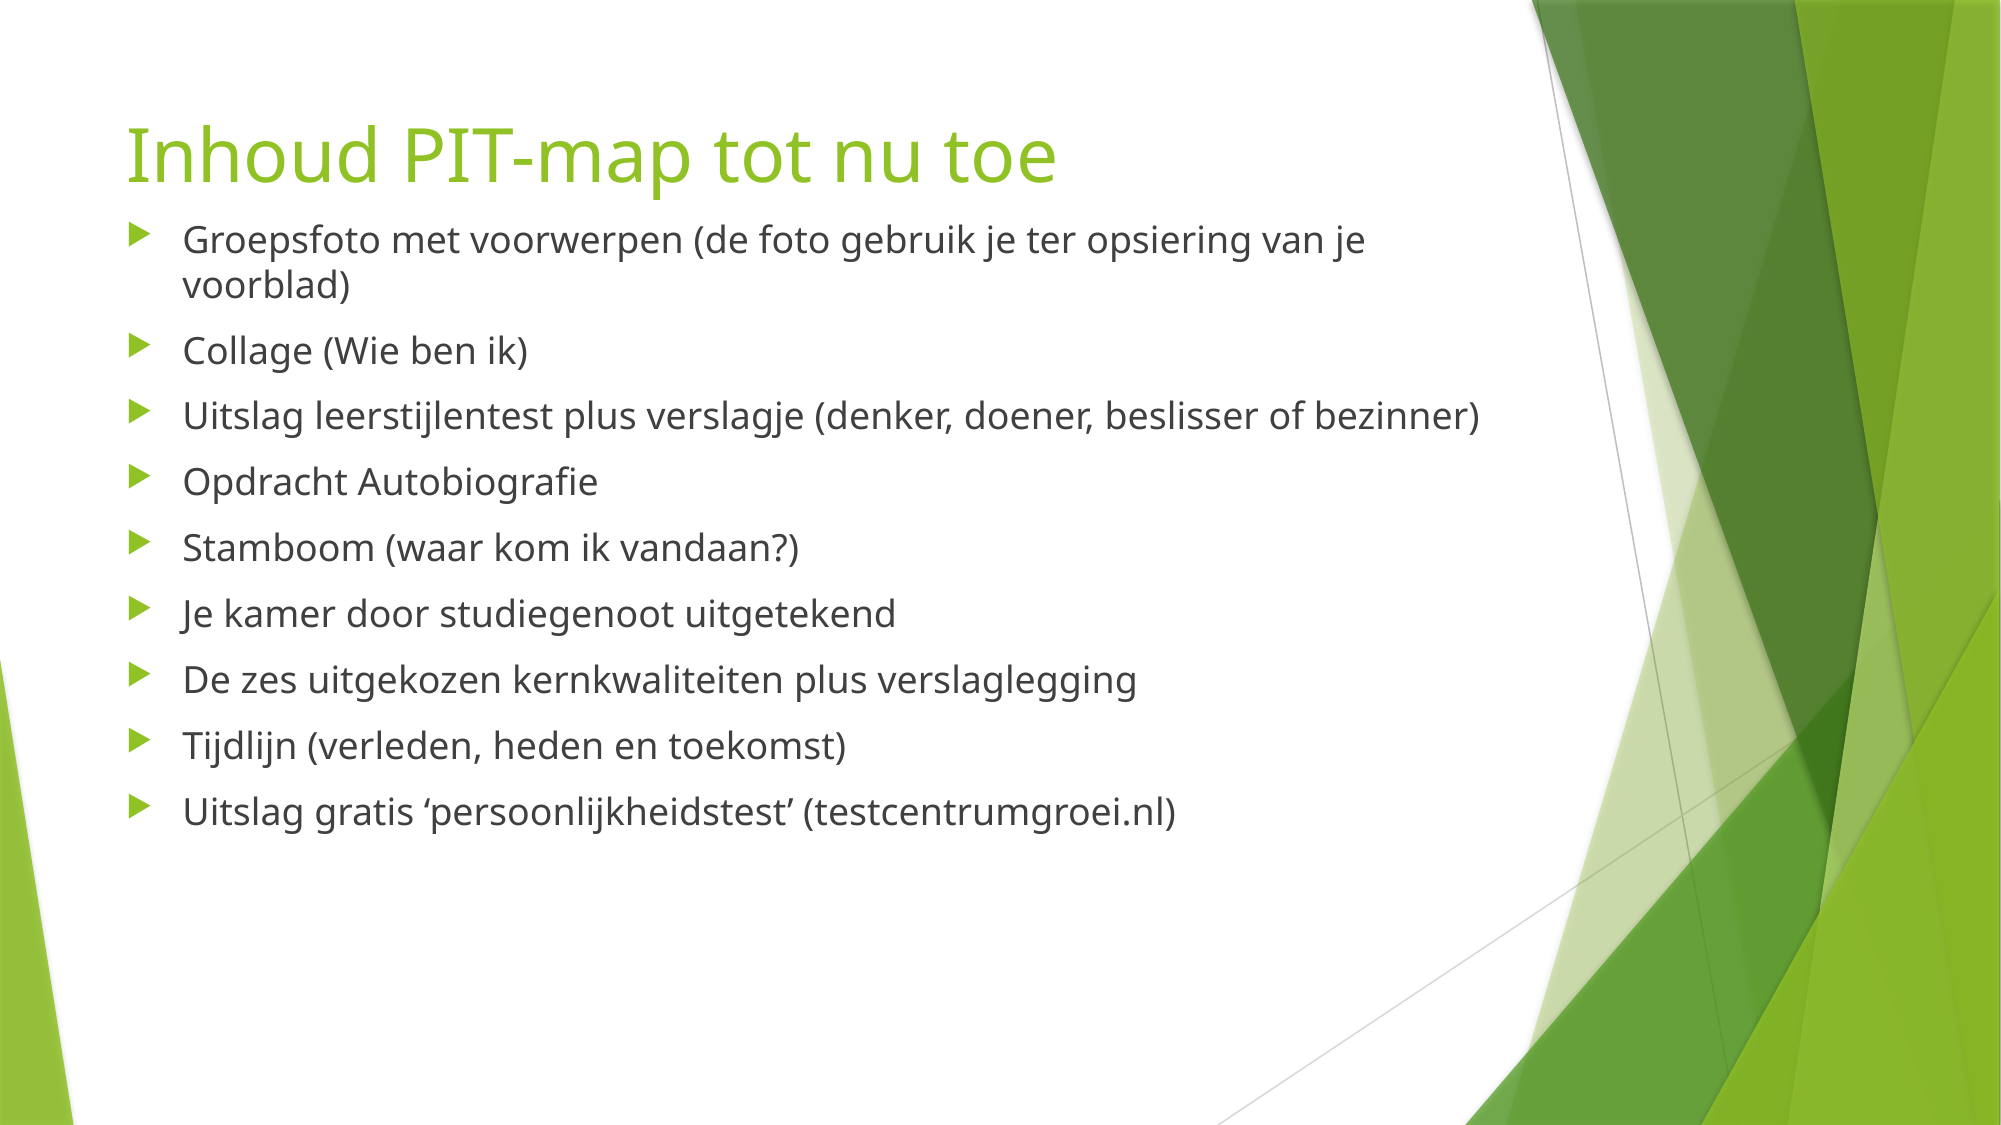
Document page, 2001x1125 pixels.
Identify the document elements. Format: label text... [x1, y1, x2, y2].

title Inhoud PIT-map tot nu toe [111, 99, 1522, 208]
list Groepsfoto met voorwerpen (de foto gebruik je ter opsiering van je voorblad) Collage (Wie ben ik) Uitslag leerstijlentest plus verslagje (denker, doener, beslisser of bezinner) Opdracht Autobiografie Stamboom (waar kom ik vandaan?) Je kamer door studiegenoot uitgetekend De zes uitgekozen kernkwaliteiten plus verslaglegging Tijdlijn (verleden, heden en toekomst) Uitslag gratis ‘persoonlijkheidstest’ (testcentrumgroei.nl) [111, 208, 1522, 845]
